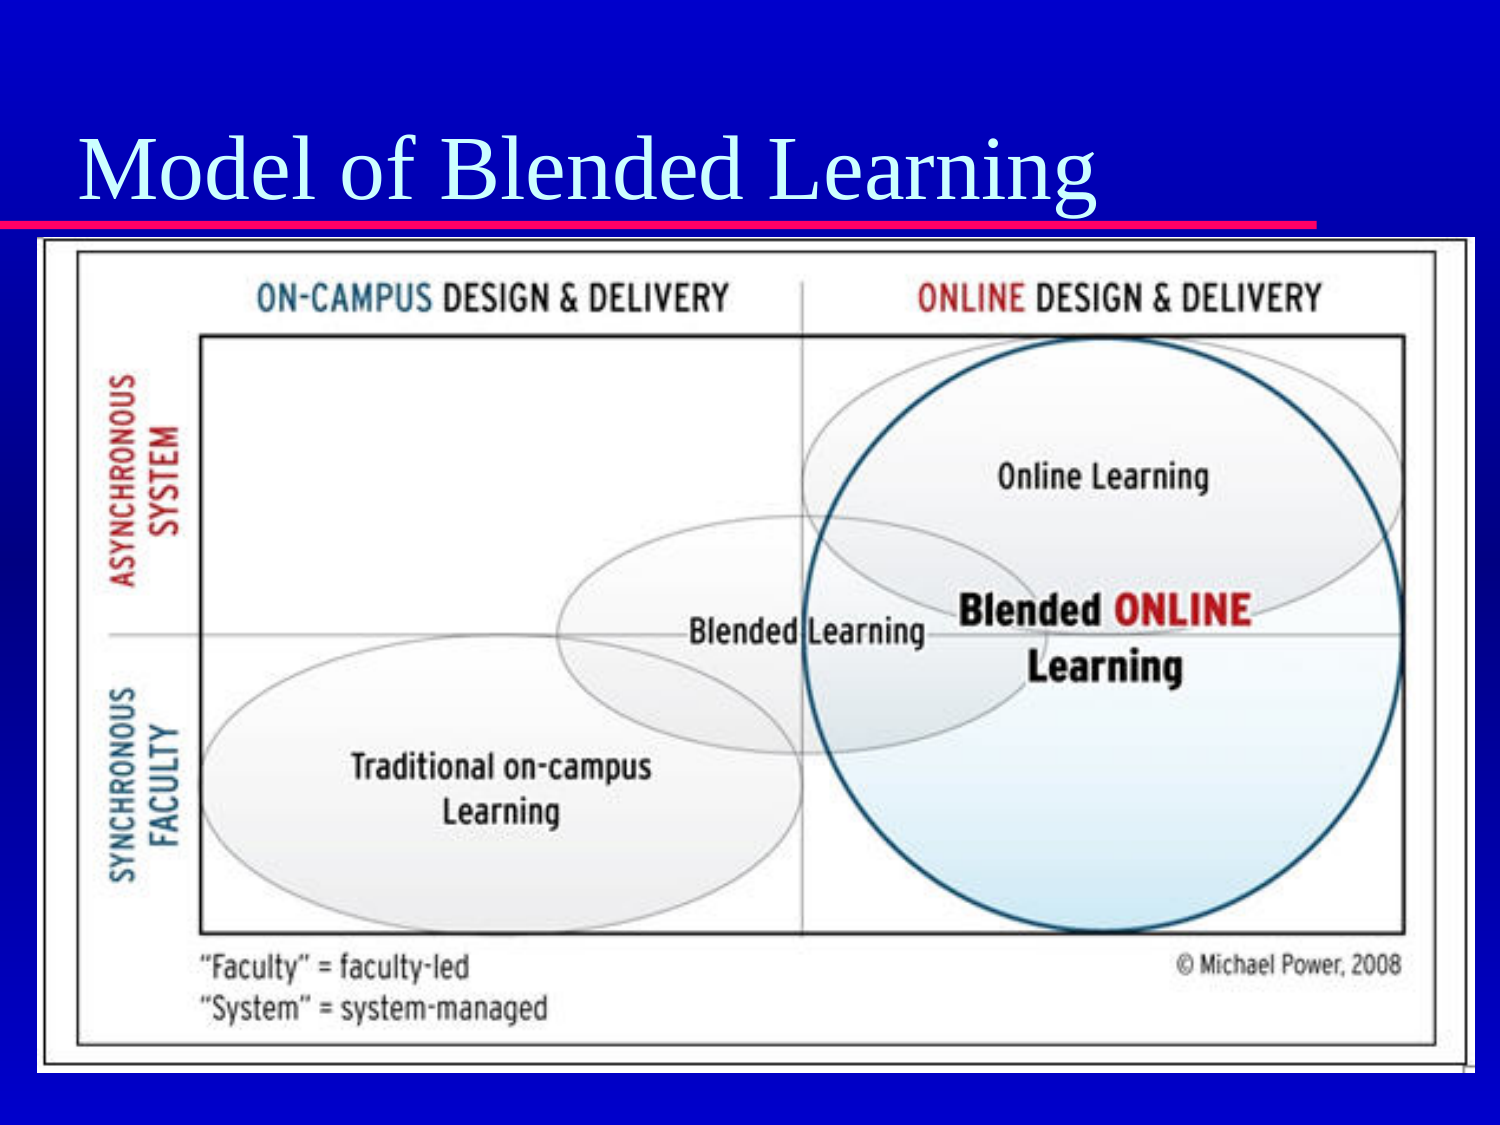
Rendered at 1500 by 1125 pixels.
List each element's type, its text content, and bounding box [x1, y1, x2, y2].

picture [37, 237, 1476, 1074]
text_box Model of Blended Learning [62, 43, 1338, 225]
